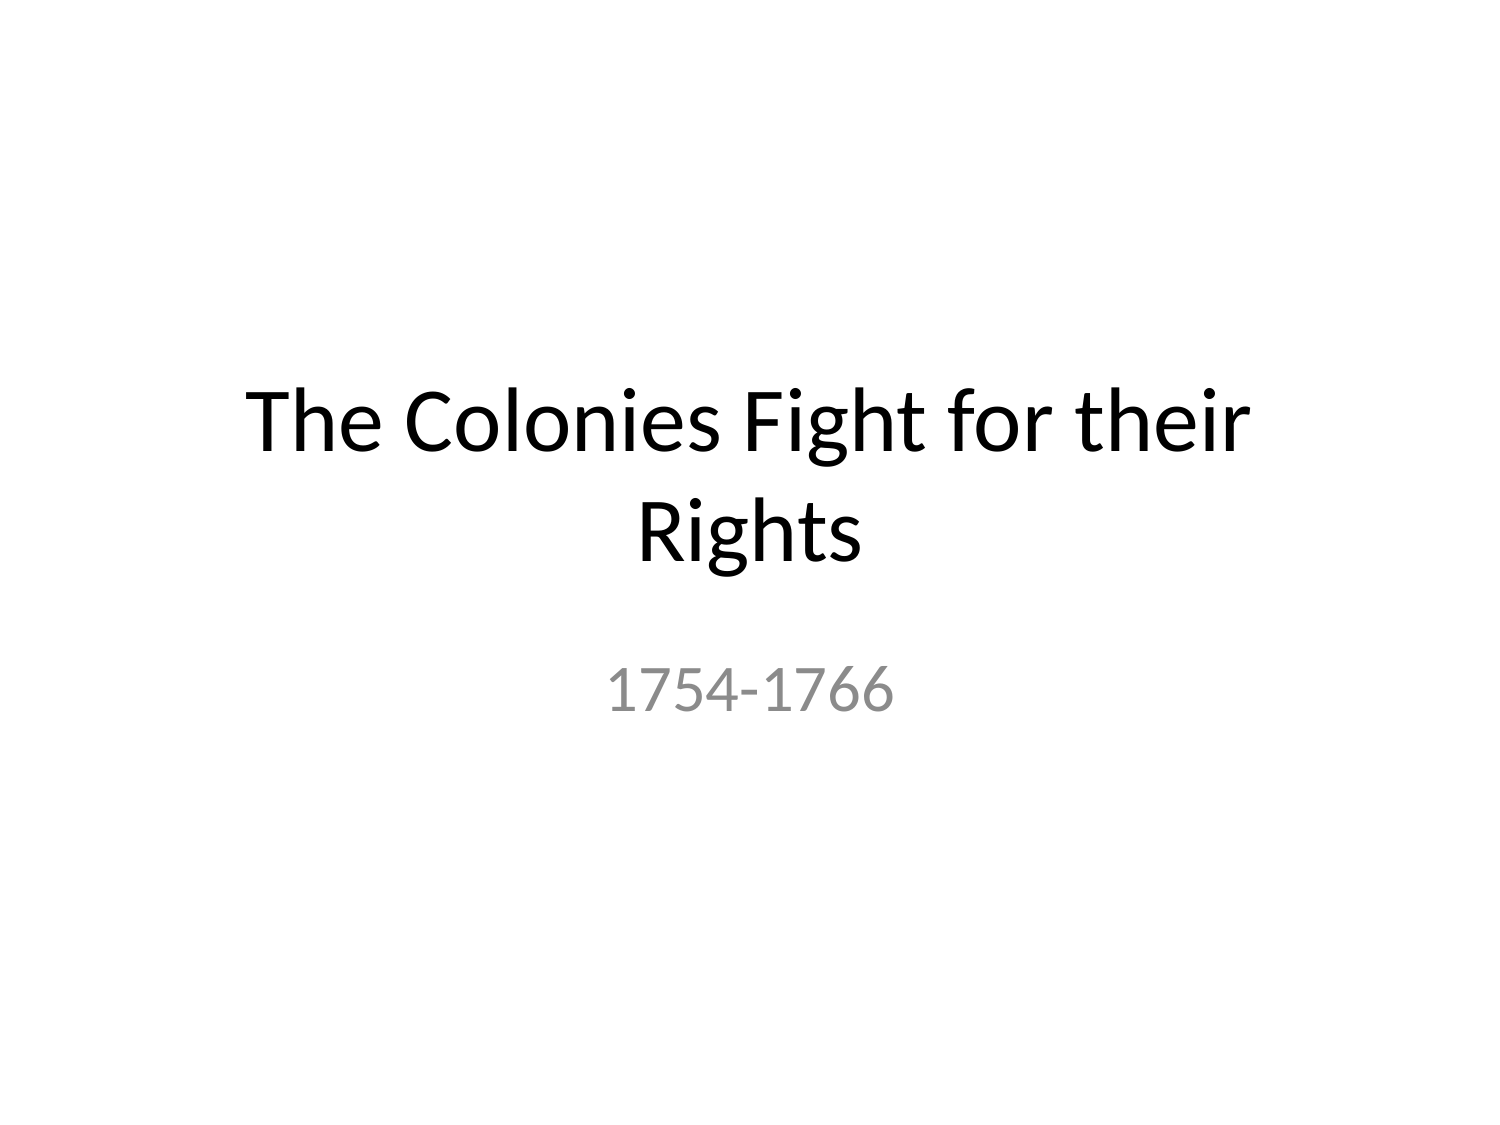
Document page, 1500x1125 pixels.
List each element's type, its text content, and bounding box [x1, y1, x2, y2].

title The Colonies Fight for their Rights [112, 349, 1388, 591]
subtitle 1754-1766 [225, 637, 1275, 925]
